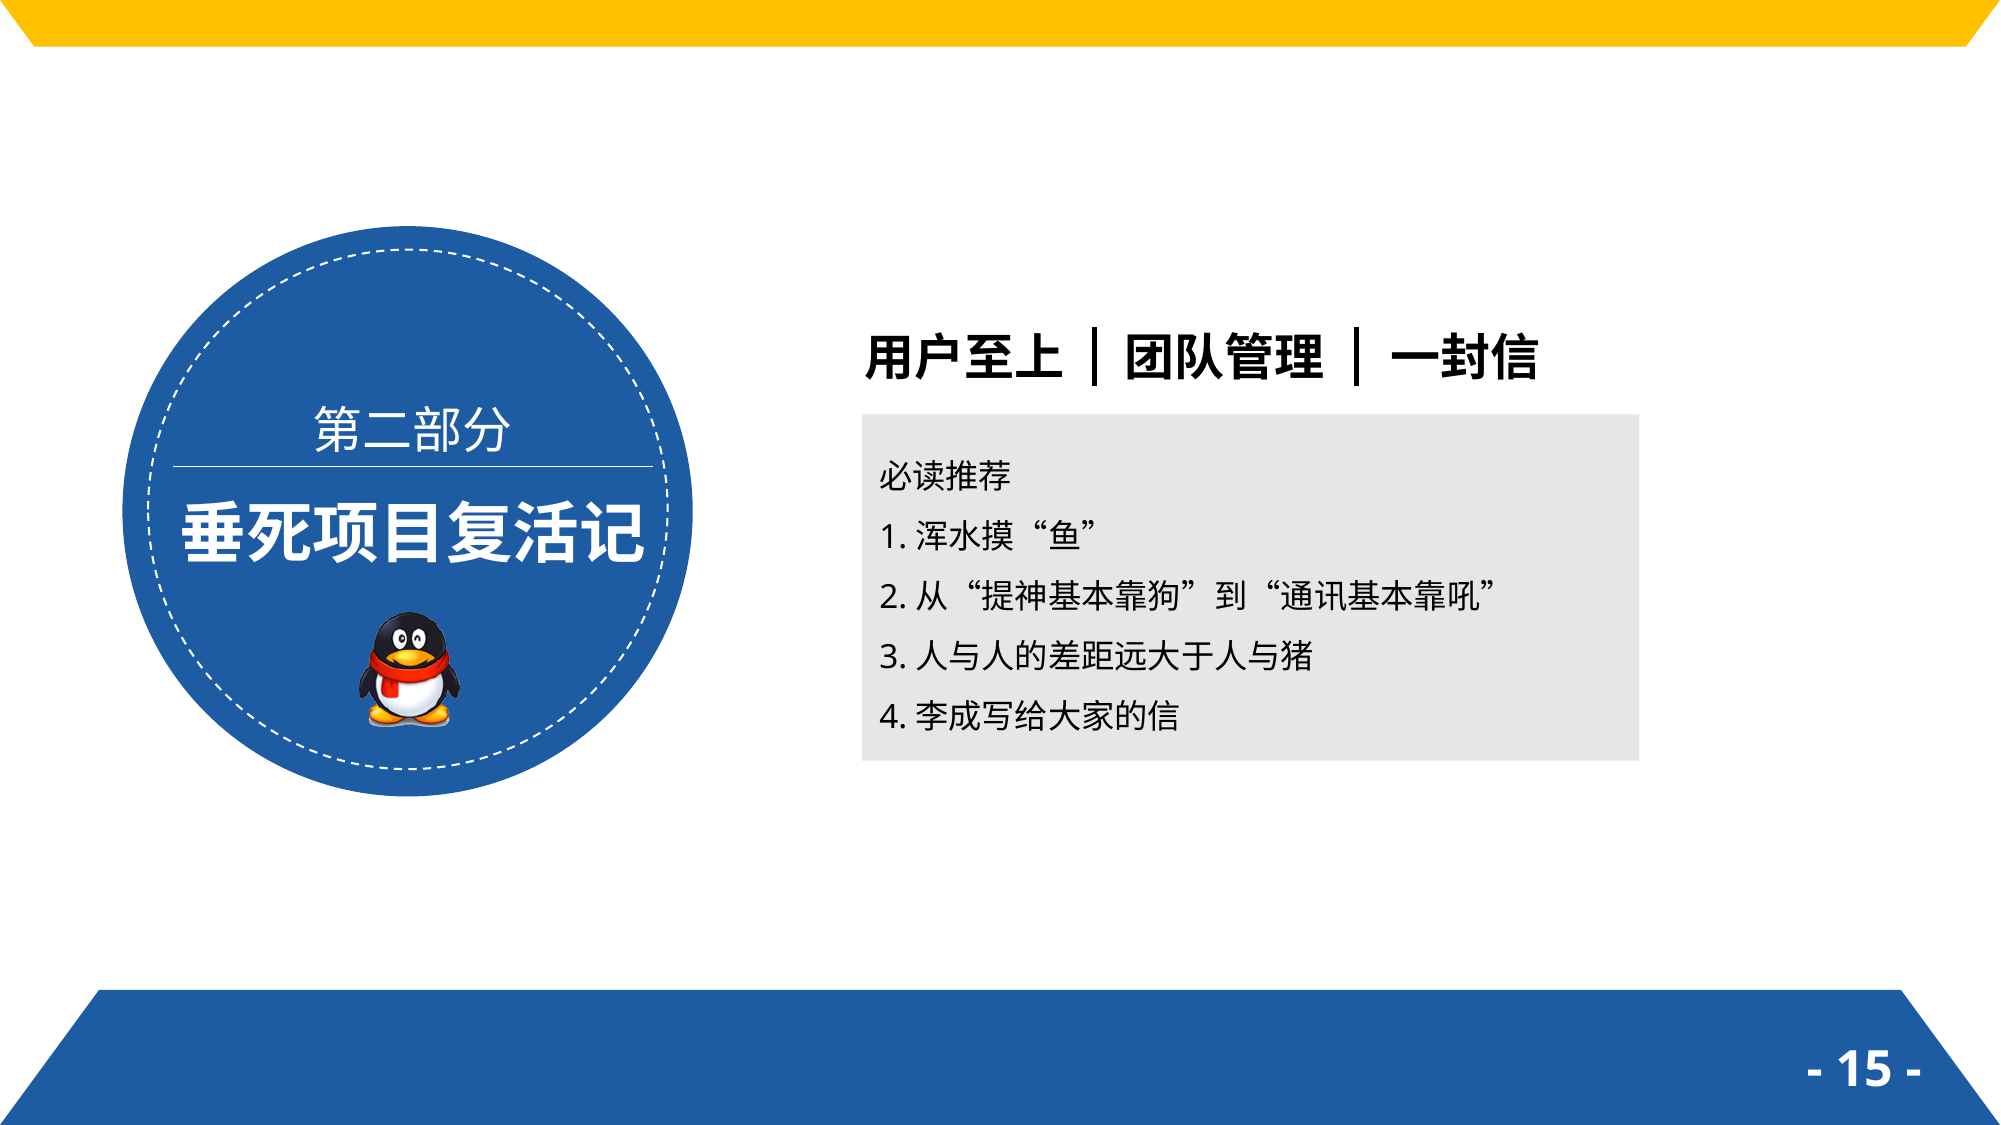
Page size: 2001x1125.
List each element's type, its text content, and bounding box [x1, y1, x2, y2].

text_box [847, 318, 1640, 761]
text_box [121, 225, 694, 798]
text_box - 15 - [1791, 1029, 1937, 1105]
text_box [0, 0, 2000, 48]
picture [349, 611, 466, 727]
text_box [0, 988, 2000, 1125]
text_box [147, 248, 669, 771]
